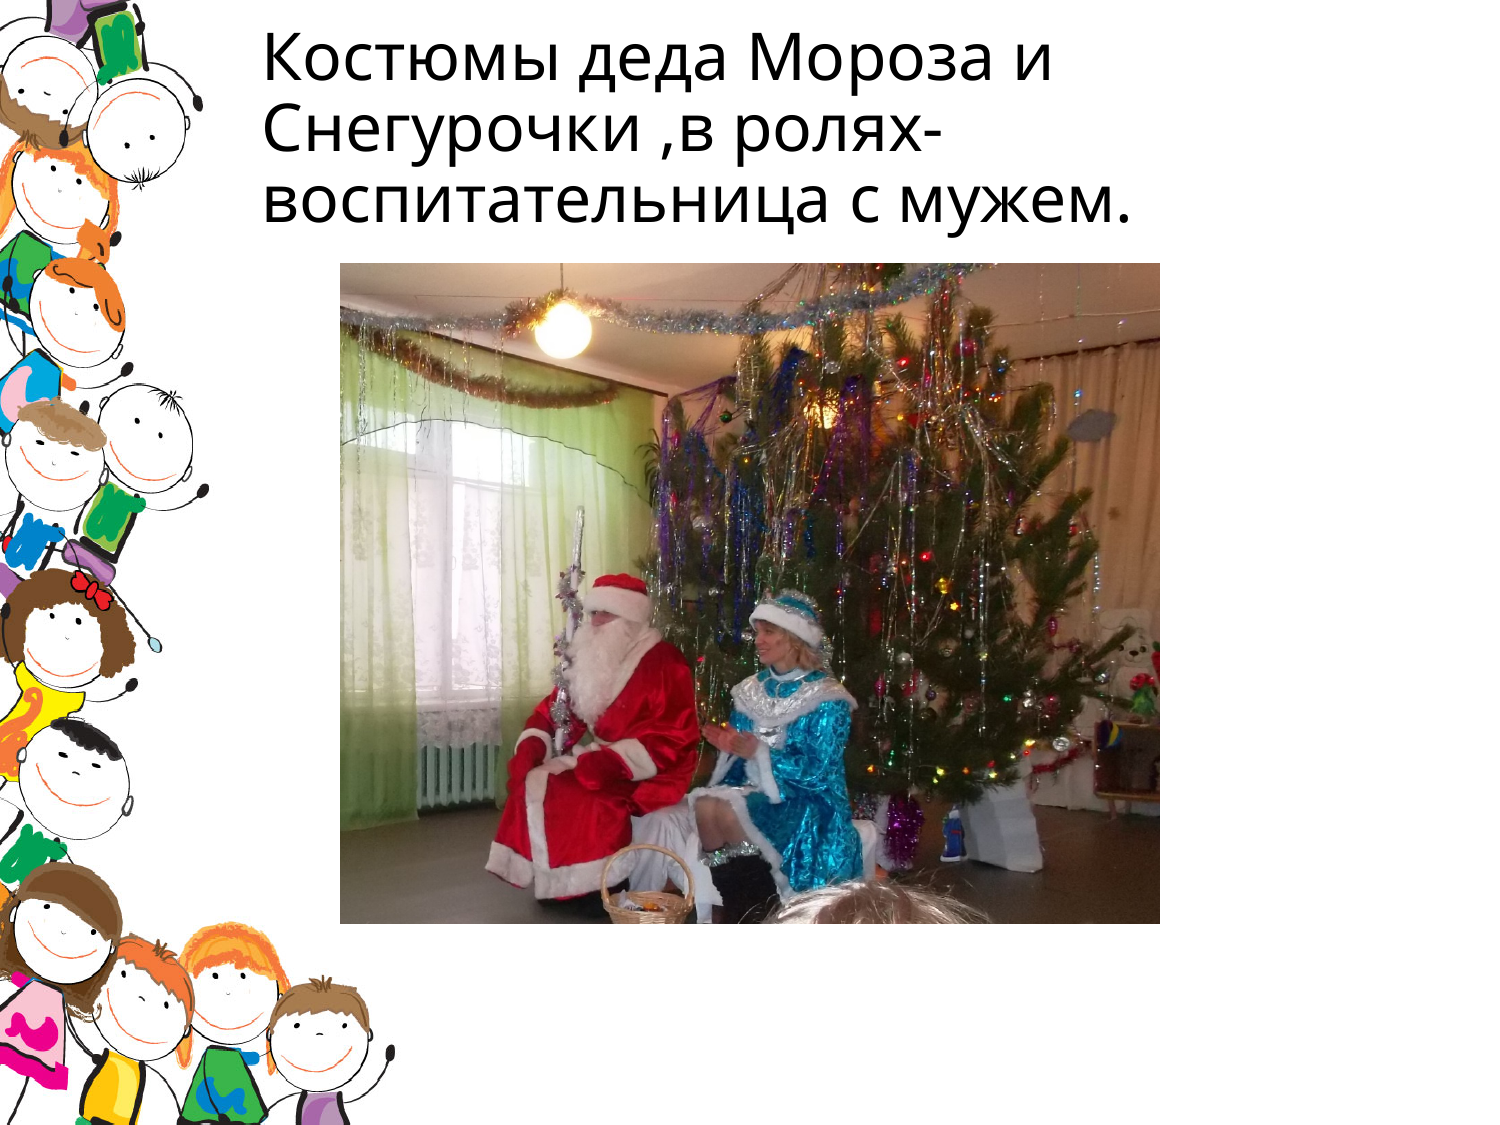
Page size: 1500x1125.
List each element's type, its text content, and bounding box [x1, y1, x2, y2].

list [340, 263, 1160, 924]
picture [0, 262, 10, 274]
title Костюмы деда Мороза и Снегурочки ,в ролях- воспитательница с мужем. [246, 14, 1397, 246]
picture [0, 0, 1500, 1125]
